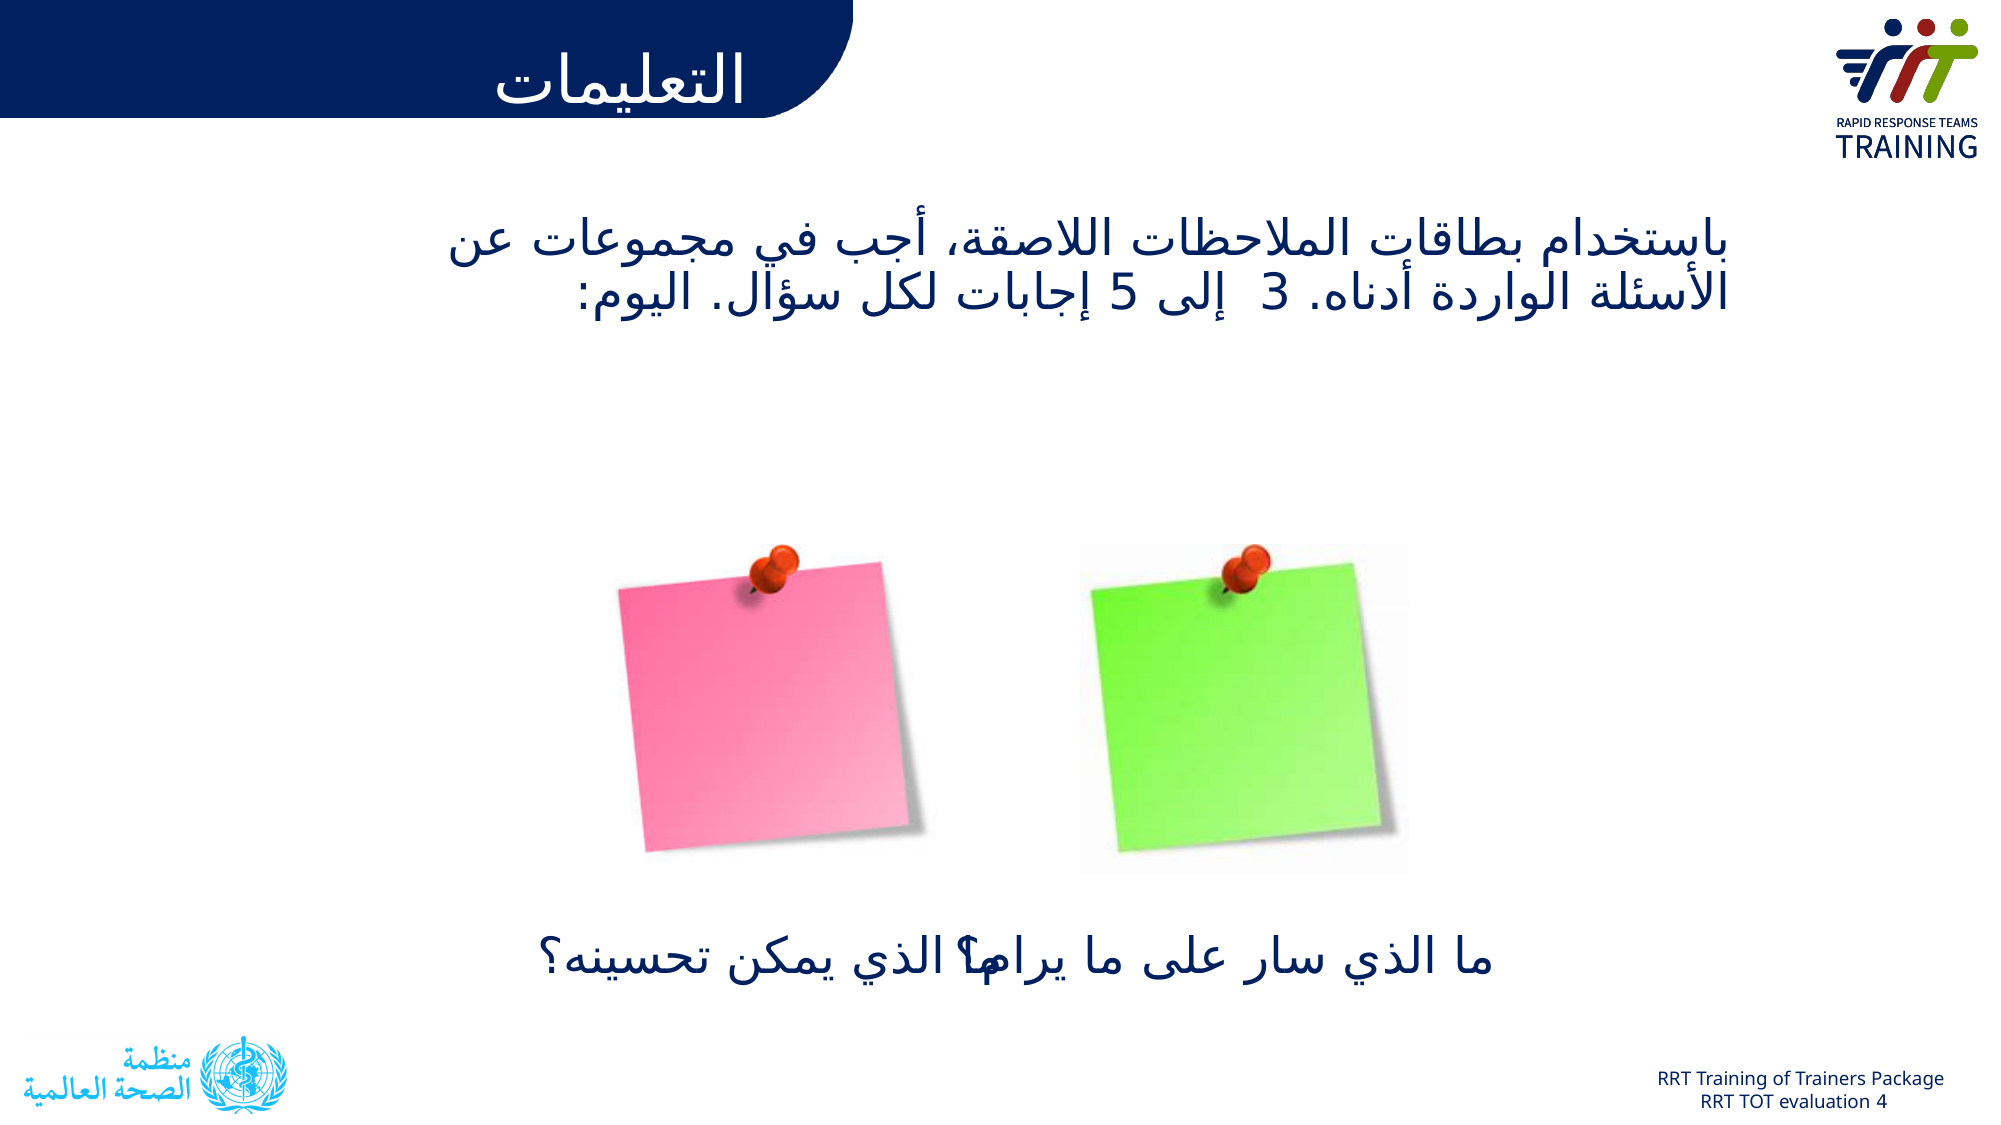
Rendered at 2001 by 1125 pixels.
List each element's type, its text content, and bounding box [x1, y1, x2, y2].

picture [607, 544, 937, 875]
list باستخدام بطاقات الملاحظات اللاصقة، أجب في مجموعات عن الأسئلة الواردة أدناه. 3 إلى 5 إجابات لكل سؤال. اليوم: [389, 204, 1740, 969]
title التعليمات [28, 5, 757, 158]
picture [0, 0, 853, 118]
text_box ما الذي سار على ما يرام؟ [1012, 916, 1504, 991]
text_box ما الذي يمكن تحسينه؟ [529, 916, 1012, 991]
picture [1835, 19, 1978, 167]
picture [1079, 544, 1409, 875]
picture [24, 1036, 287, 1114]
